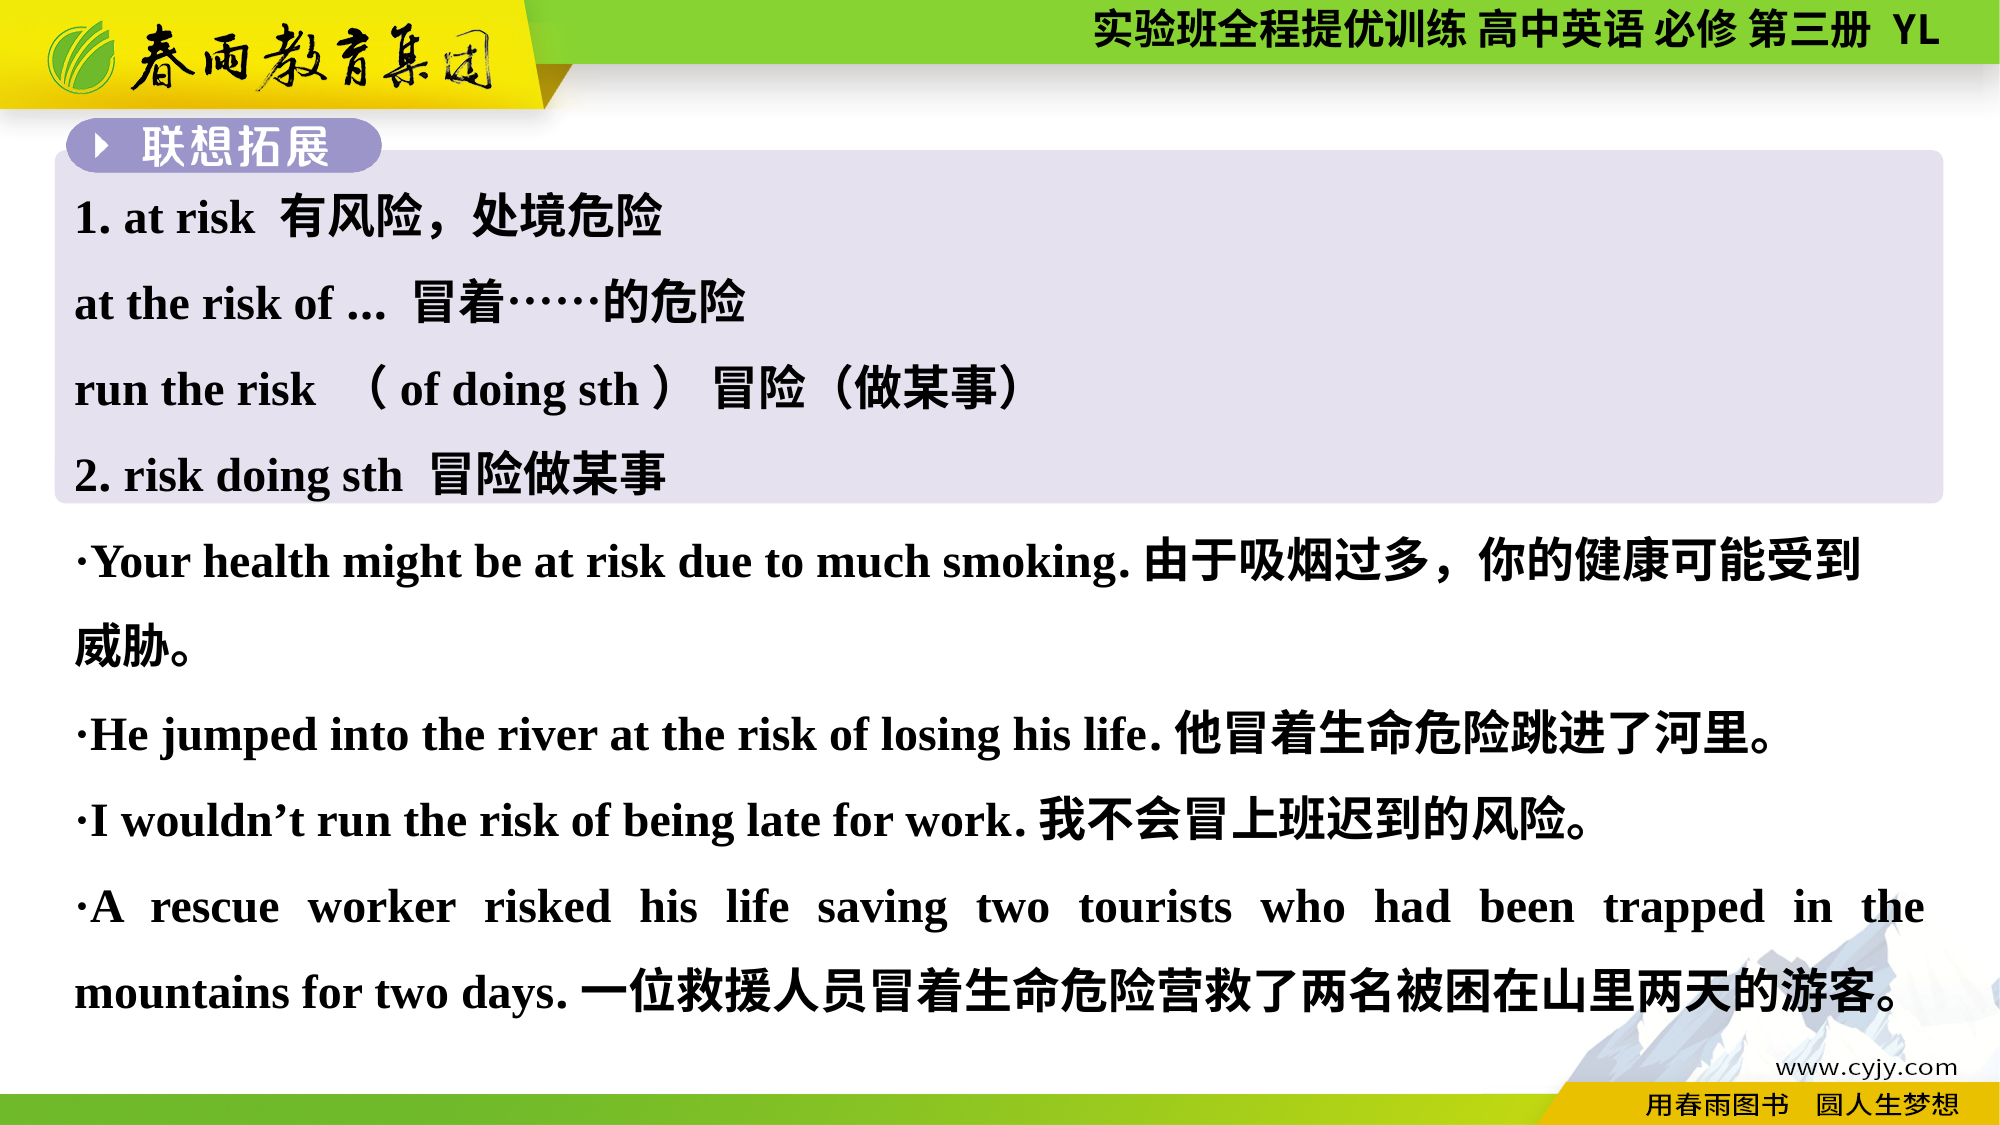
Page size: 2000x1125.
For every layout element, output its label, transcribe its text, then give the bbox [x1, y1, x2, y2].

list 1. at risk 有风险，处境危险 at the risk of ... 冒着……的危险 run the risk （of doing sth） 冒险（做某事） 2. risk doing sth 冒险做某事 ·Your health might be at risk due to much smoking.由于吸烟过多，你的健康可能受到 威胁。 ·He jumped into the river at the risk of losing his life.他冒着生命危险跳进了河里。 ·I wouldn’t run the risk of being late for work.我不会冒上班迟到的风险。 ·A rescue worker risked his life saving two tourists who had been trapped in the mountains for two days.一位救援人员冒着生命危险营救了两名被困在山里两天的游客。 [59, 149, 1944, 1036]
picture [0, 0, 2000, 1125]
text_box [54, 152, 59, 502]
